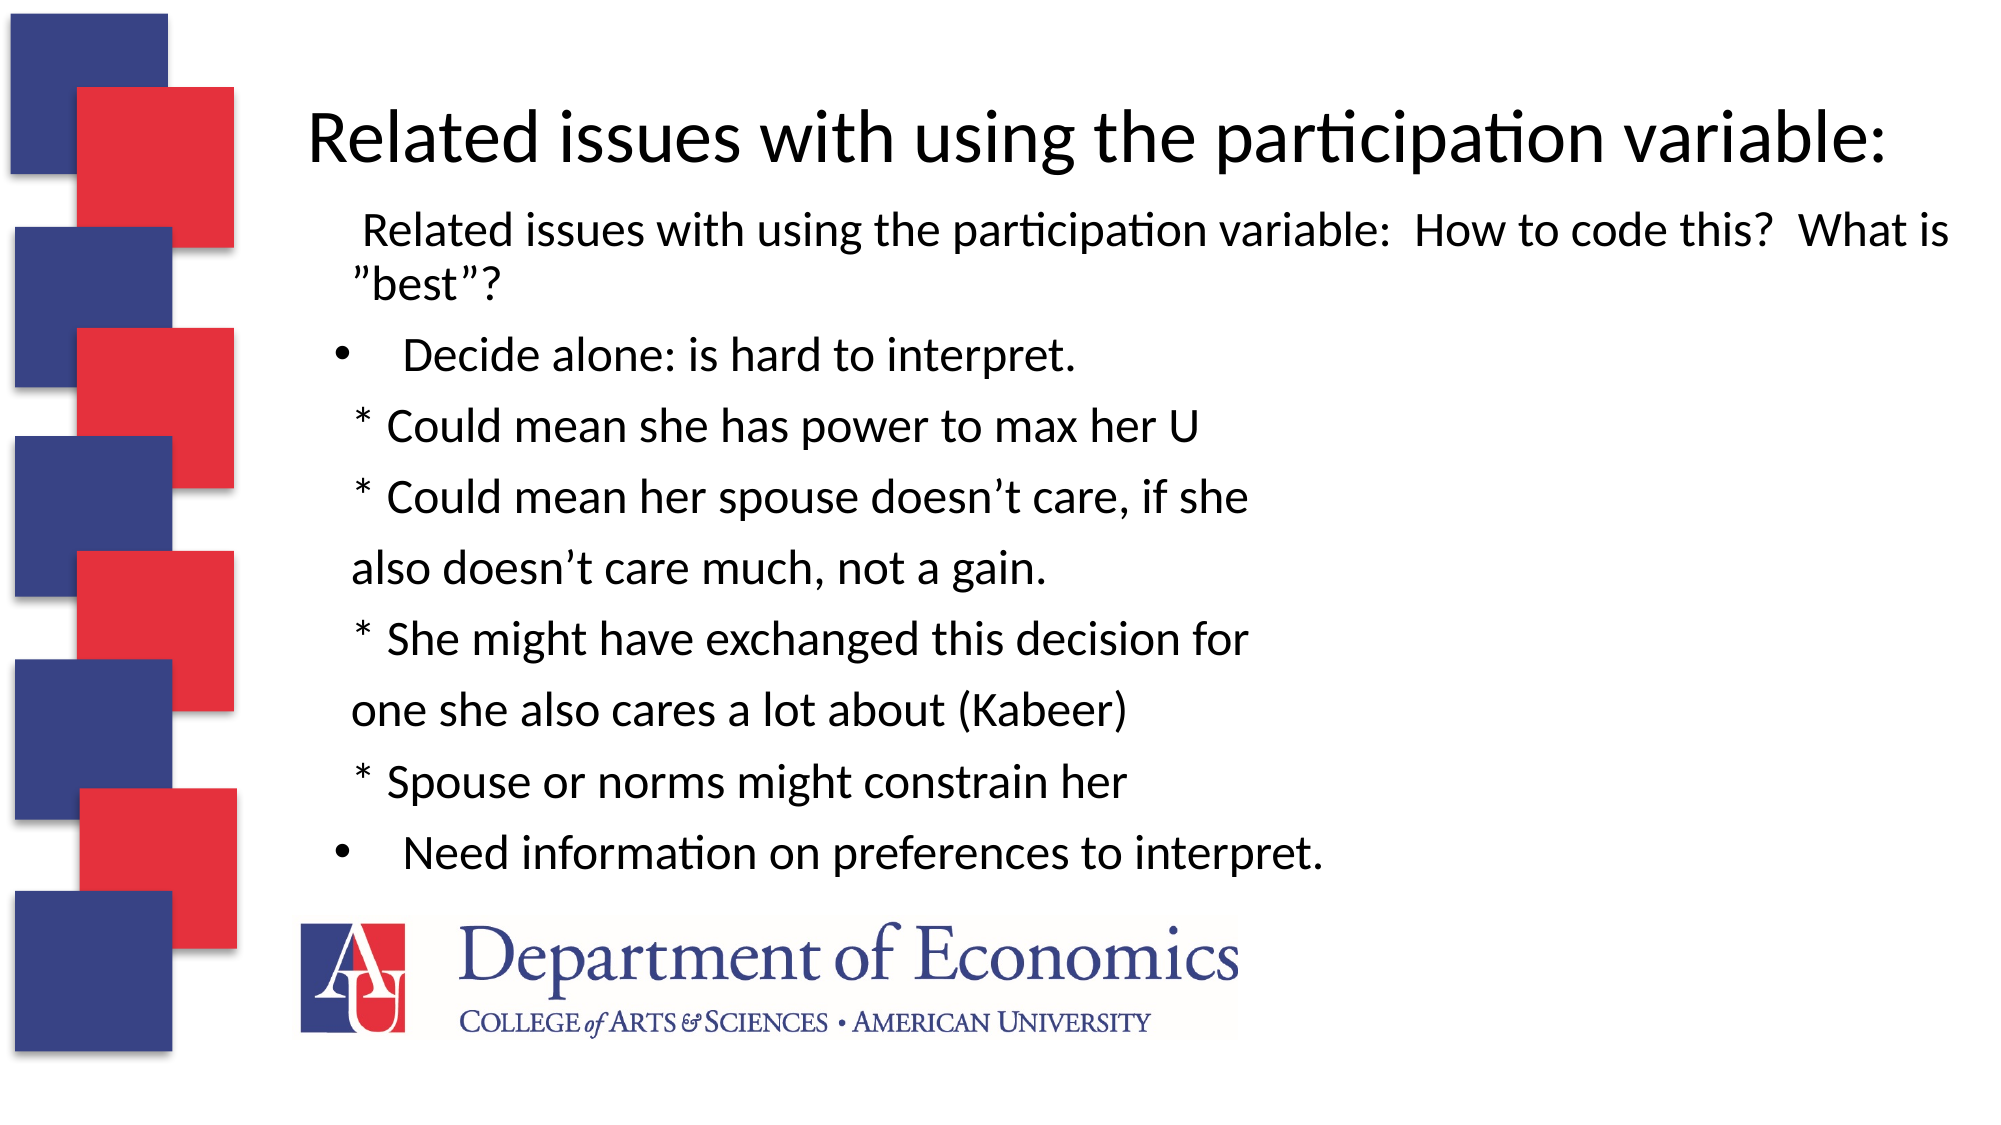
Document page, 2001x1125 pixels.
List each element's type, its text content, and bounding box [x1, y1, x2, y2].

text_box [10, 13, 169, 175]
text_box [76, 86, 235, 249]
text_box Related issues with using the participation variable: How to code this? What is ”best”? Decide alone: is hard to interpret. * Could mean she has power to max her U * Could mean her spouse doesn’t care, if she also doesn’t care much, not a gain. * She might have exchanged this decision for one she also cares a lot about (Kabeer) * Spouse or norms might constrain her Need information on preferences to interpret. [318, 196, 1966, 891]
text_box [14, 890, 173, 1052]
text_box [76, 550, 235, 712]
text_box [14, 658, 173, 821]
picture [292, 915, 1238, 1040]
text_box [14, 226, 173, 388]
text_box [14, 435, 173, 598]
text_box [79, 787, 238, 950]
text_box Related issues with using the participation variable: [292, 34, 1966, 187]
text_box [76, 327, 235, 489]
